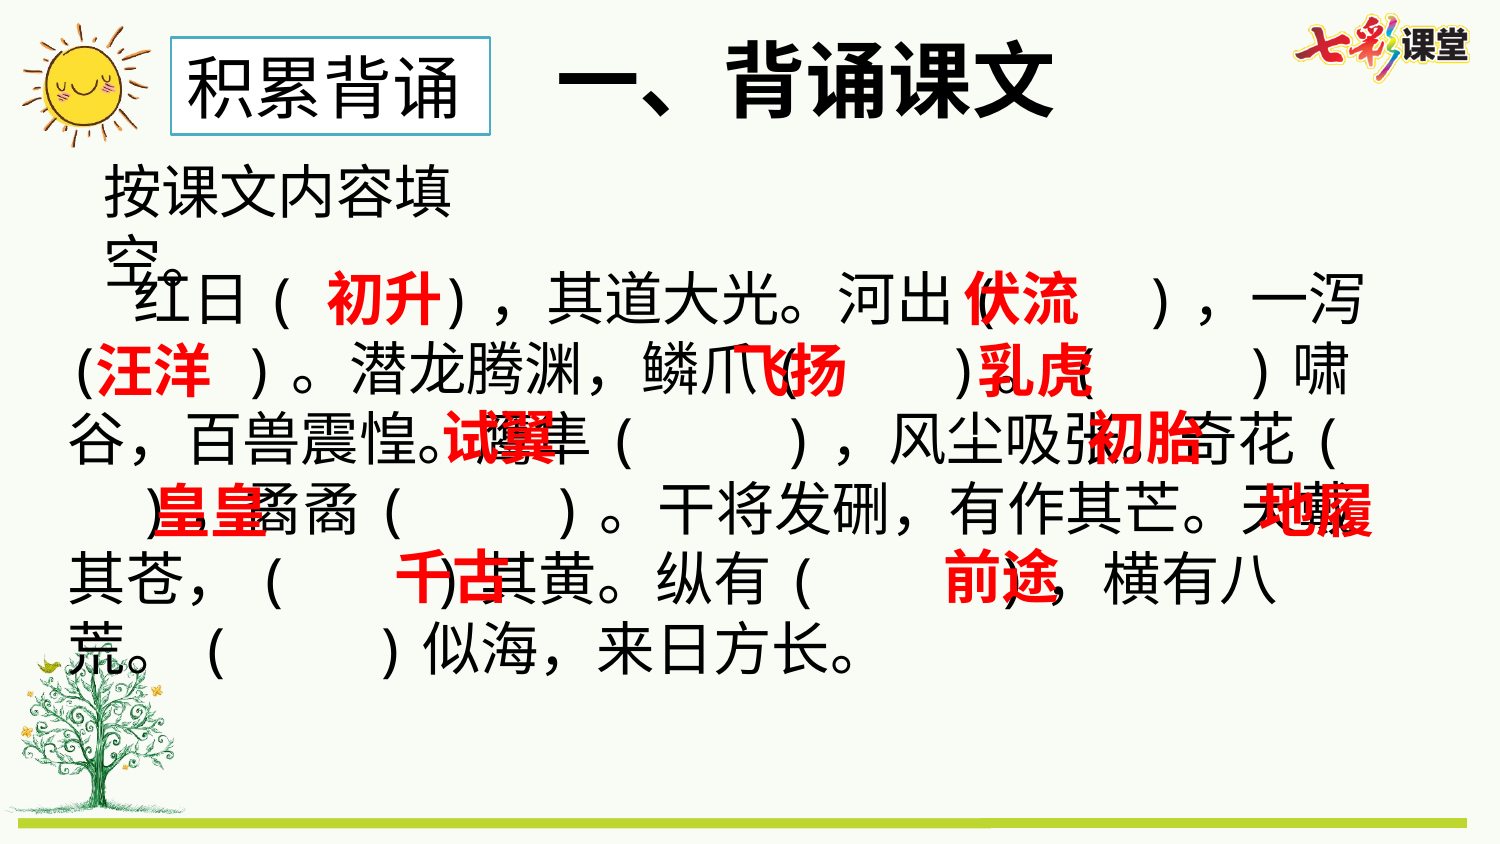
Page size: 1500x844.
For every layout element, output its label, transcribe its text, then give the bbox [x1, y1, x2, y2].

text_box 初胎 [1073, 393, 1287, 479]
text_box 一、背诵课文 [541, 20, 1120, 136]
picture [0, 608, 1467, 844]
text_box 前途 [928, 532, 1143, 618]
text_box 伏流 [948, 254, 1163, 340]
text_box 乳虎 [963, 326, 1177, 412]
text_box 积累背诵 [170, 36, 491, 136]
picture [1291, 9, 1472, 87]
text_box 飞扬 [716, 326, 931, 412]
text_box 皇皇 [137, 467, 352, 552]
text_box 试翼 [426, 393, 640, 479]
text_box 按课文内容填空。 [88, 147, 564, 254]
text_box 红日( )，其道大光。河出( )，一泻( )。潜龙腾渊，鳞爪( )。( )啸谷，百兽震惶。鹰隼( )，风尘吸张。奇花( )，矞矞( )。干将发硎，有作其芒。天戴其苍，( )其黄。纵有( )，横有八荒。( )似海，来日方长。 [53, 254, 1408, 690]
picture [0, 0, 173, 172]
text_box 汪洋 [80, 326, 295, 412]
text_box 地履 [1243, 467, 1457, 552]
text_box 初升 [311, 254, 520, 340]
text_box 千古 [379, 532, 594, 618]
